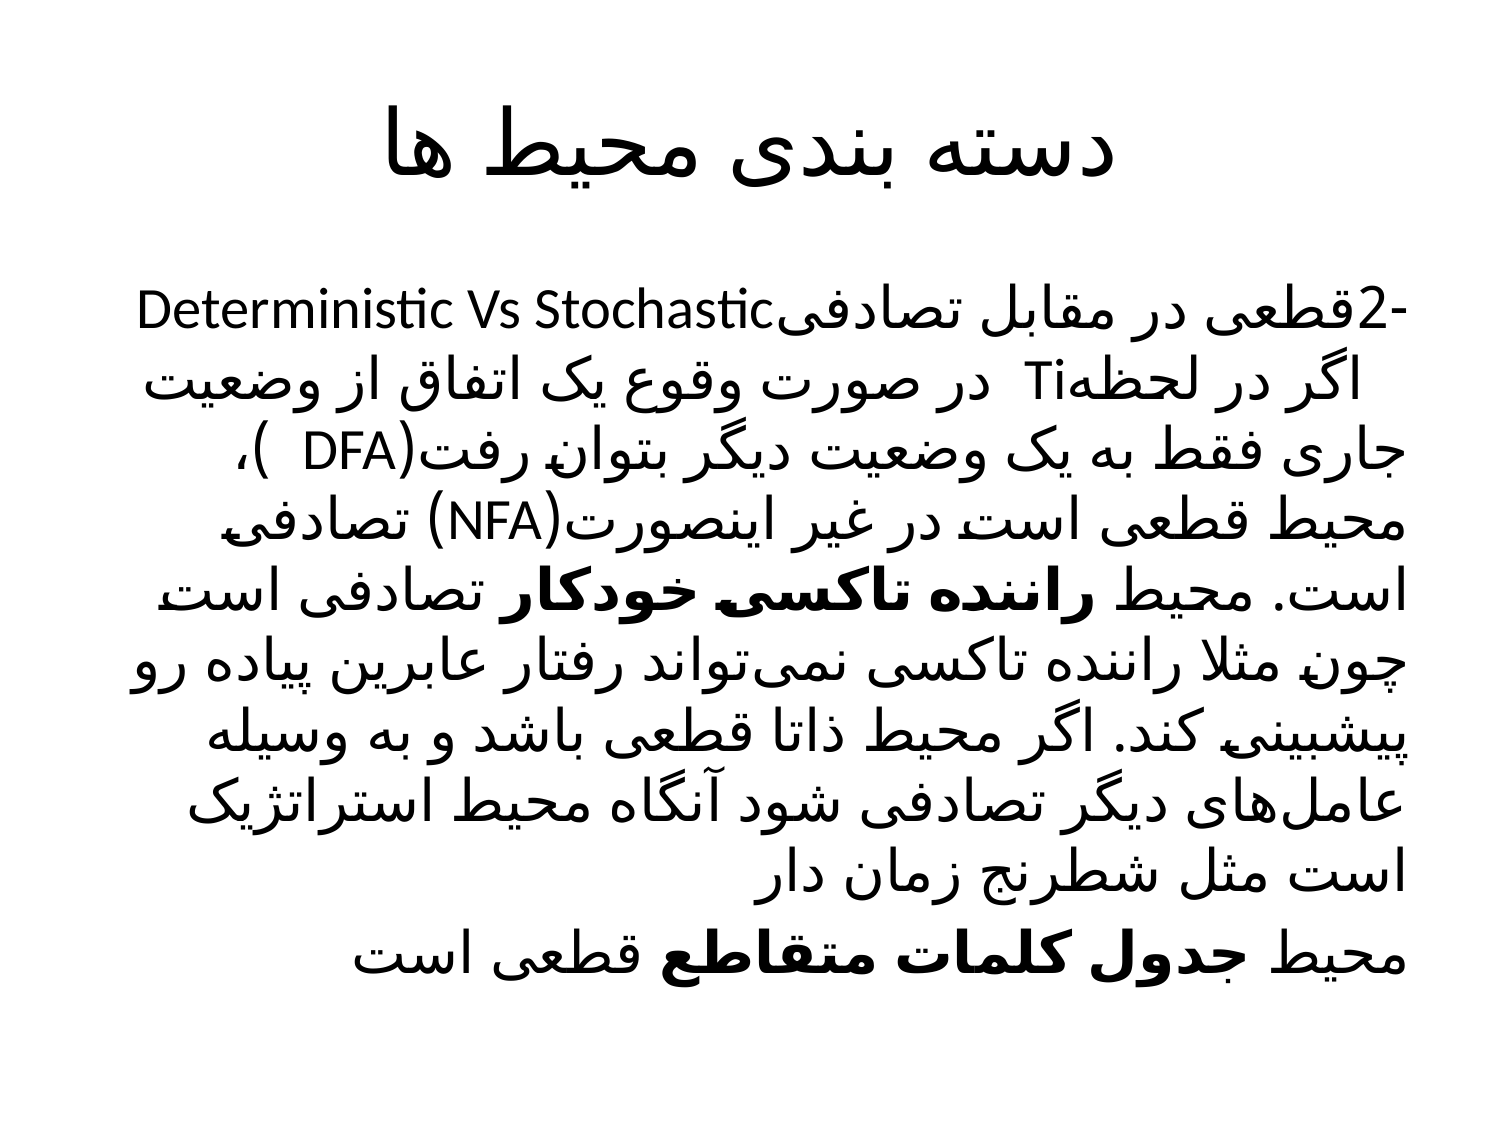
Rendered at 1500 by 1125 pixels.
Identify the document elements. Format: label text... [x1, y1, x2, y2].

list -2قطعی در مقابل تصادفیDeterministic Vs Stochastic اگر در لحظهTi در صورت وقوع یک اتفاق از وضعیت جاری فقط به یک وضعیت دیگر بتوان رفت(DFA )، محیط قطعی است در غیر اینصورت(NFA) تصادفی است. محیط راننده تاکسی خودکار تصادفی است چون مثلا راننده تاکسی نمی‌تواند رفتار عابرین پیاده رو پیشبینی‌ کند. اگر محیط ذاتا قطعی باشد و به وسیله عامل‌های دیگر تصادفی شود آنگاه محیط استراتژیک است مثل شطرنج زمان دار محیط جدول کلمات متقاطع قطعی است [75, 262, 1425, 1005]
title دسته بندی محیط ها [75, 45, 1425, 233]
